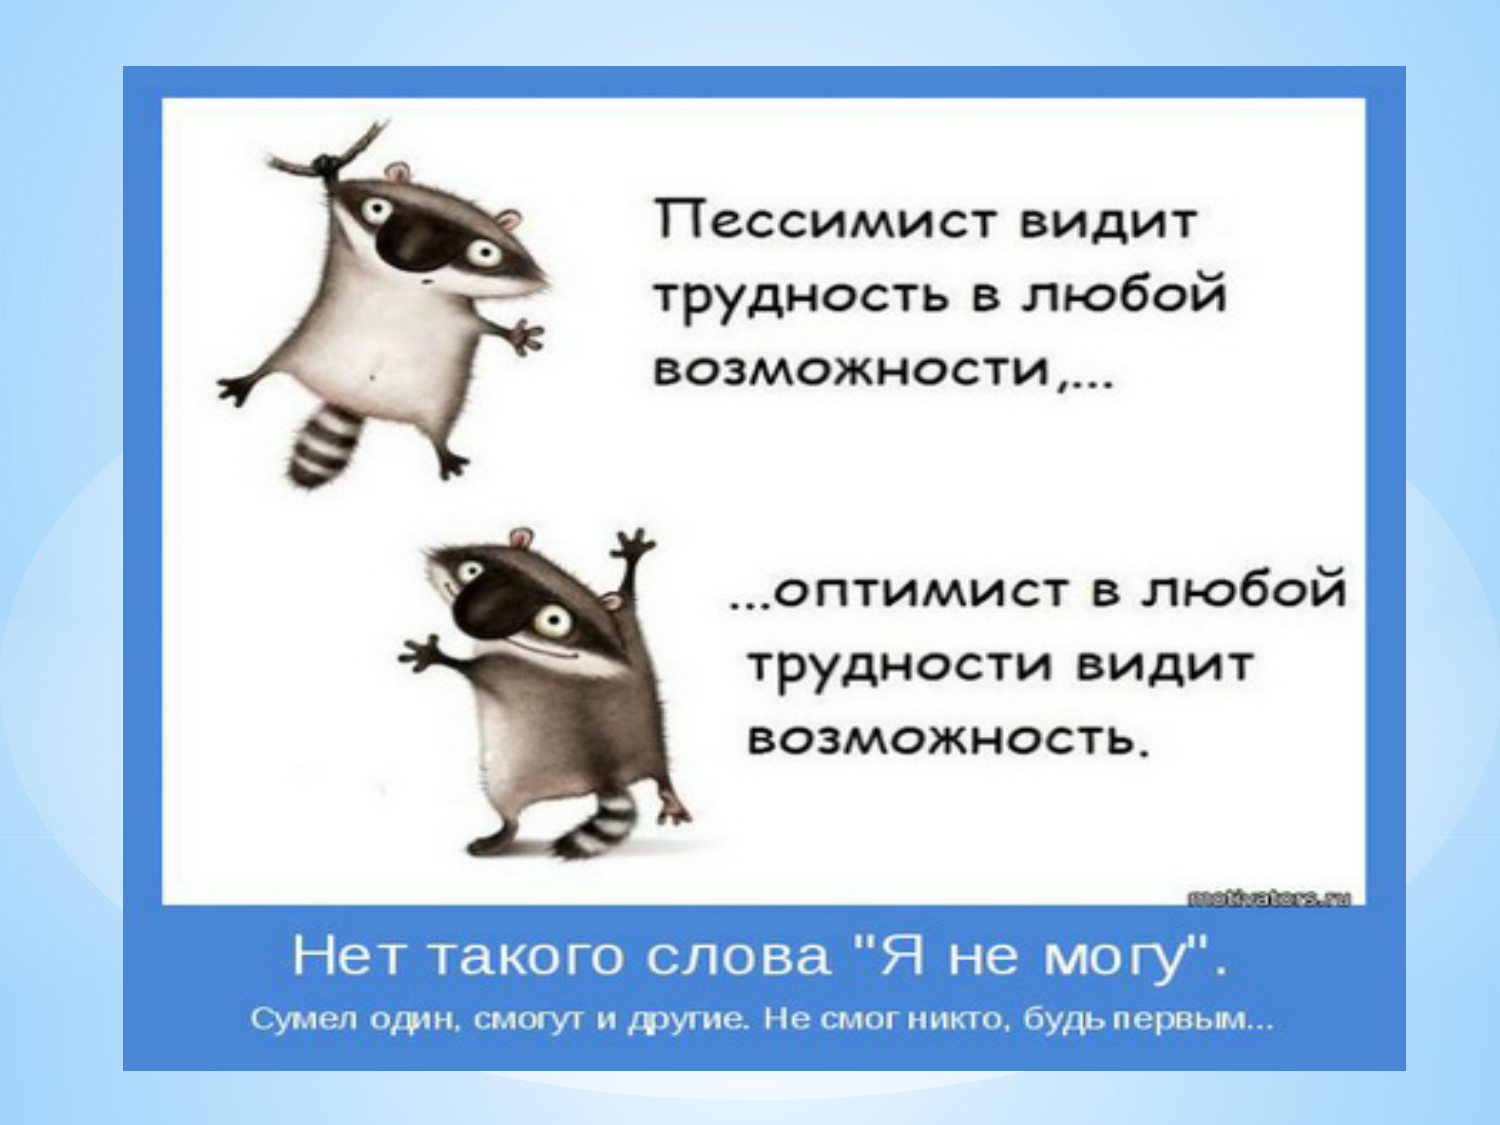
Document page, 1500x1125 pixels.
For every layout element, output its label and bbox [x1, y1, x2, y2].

picture [123, 66, 1406, 1071]
